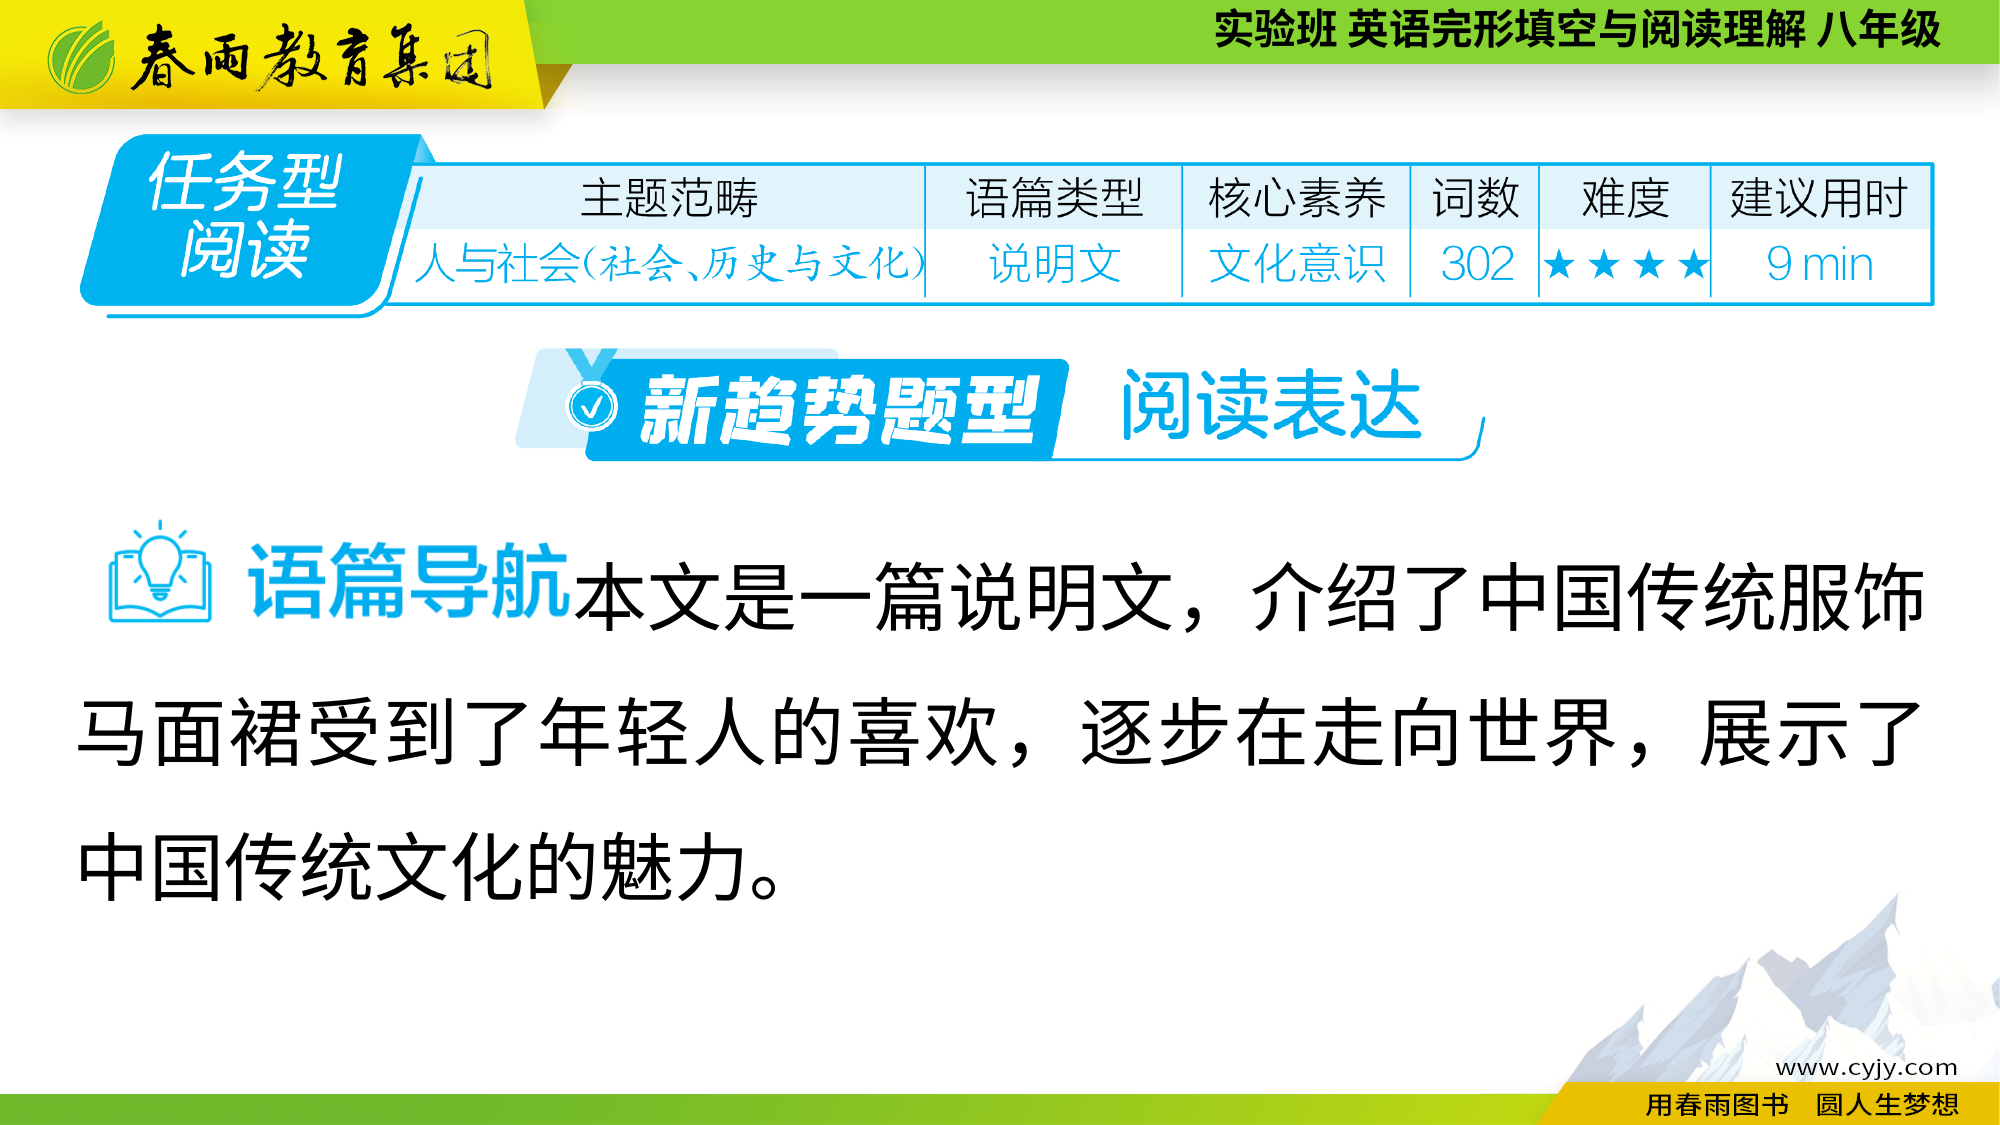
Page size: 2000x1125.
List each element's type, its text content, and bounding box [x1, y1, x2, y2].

list 本文是一篇说明文，介绍了中国传统服饰马面裙受到了年轻人的喜欢，逐步在走向世界，展示了中国传统文化的魅力。 [59, 498, 1944, 905]
picture [0, 0, 2000, 1125]
